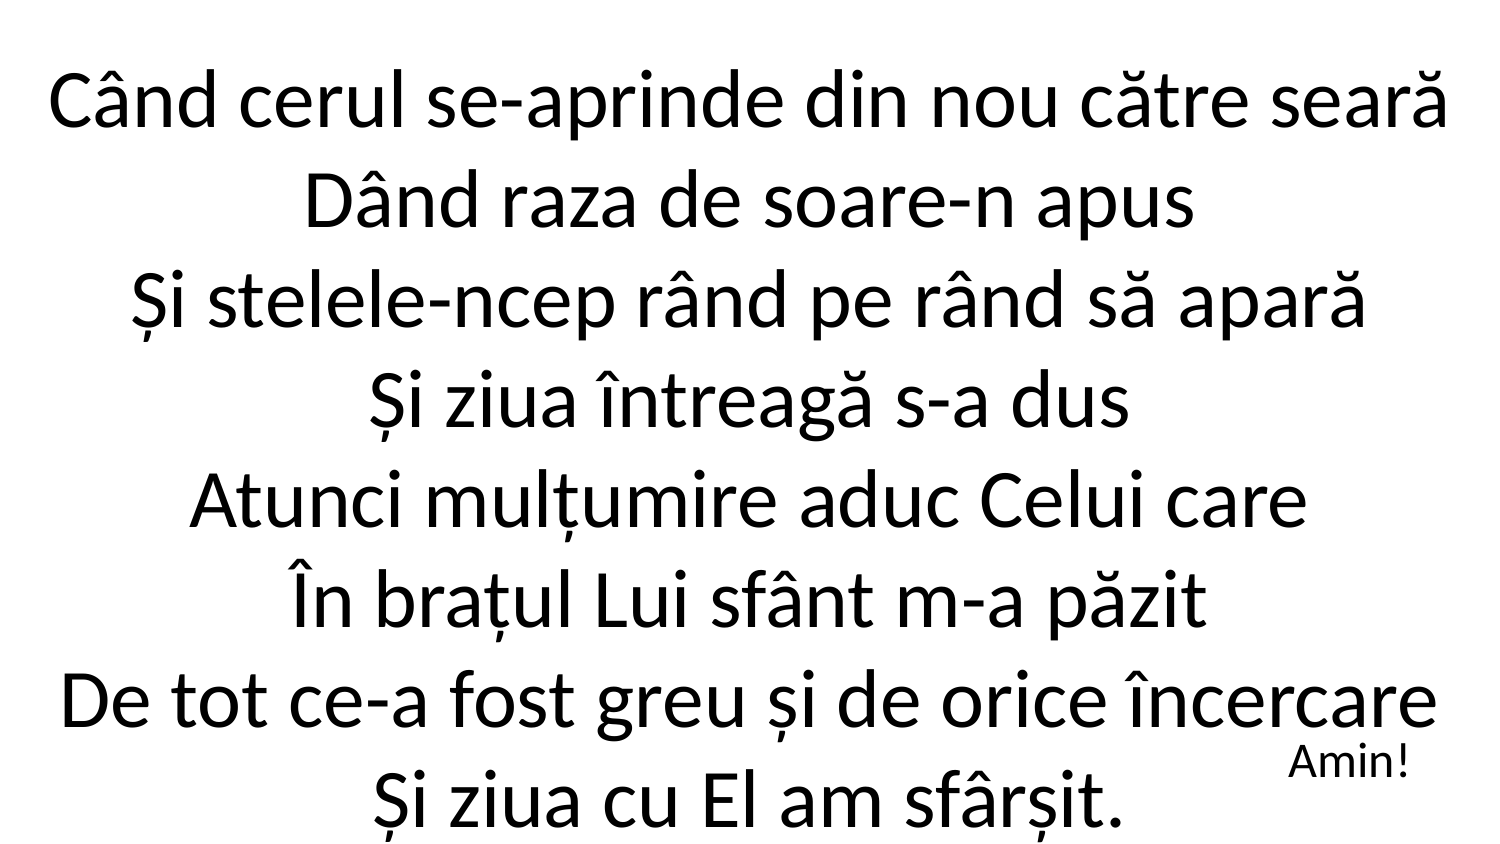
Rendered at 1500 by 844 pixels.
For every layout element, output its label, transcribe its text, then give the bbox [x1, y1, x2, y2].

text_box Când cerul se-aprinde din nou către seară Dând raza de soare-n apus Și stelele-ncep rând pe rând să apară Și ziua întreagă s-a dus Atunci mulțumire aduc Celui care În brațul Lui sfânt m-a păzit De tot ce-a fost greu și de orice încercare Și ziua cu El am sfârșit. [33, 0, 1467, 844]
text_box Amin! [1273, 674, 1427, 795]
